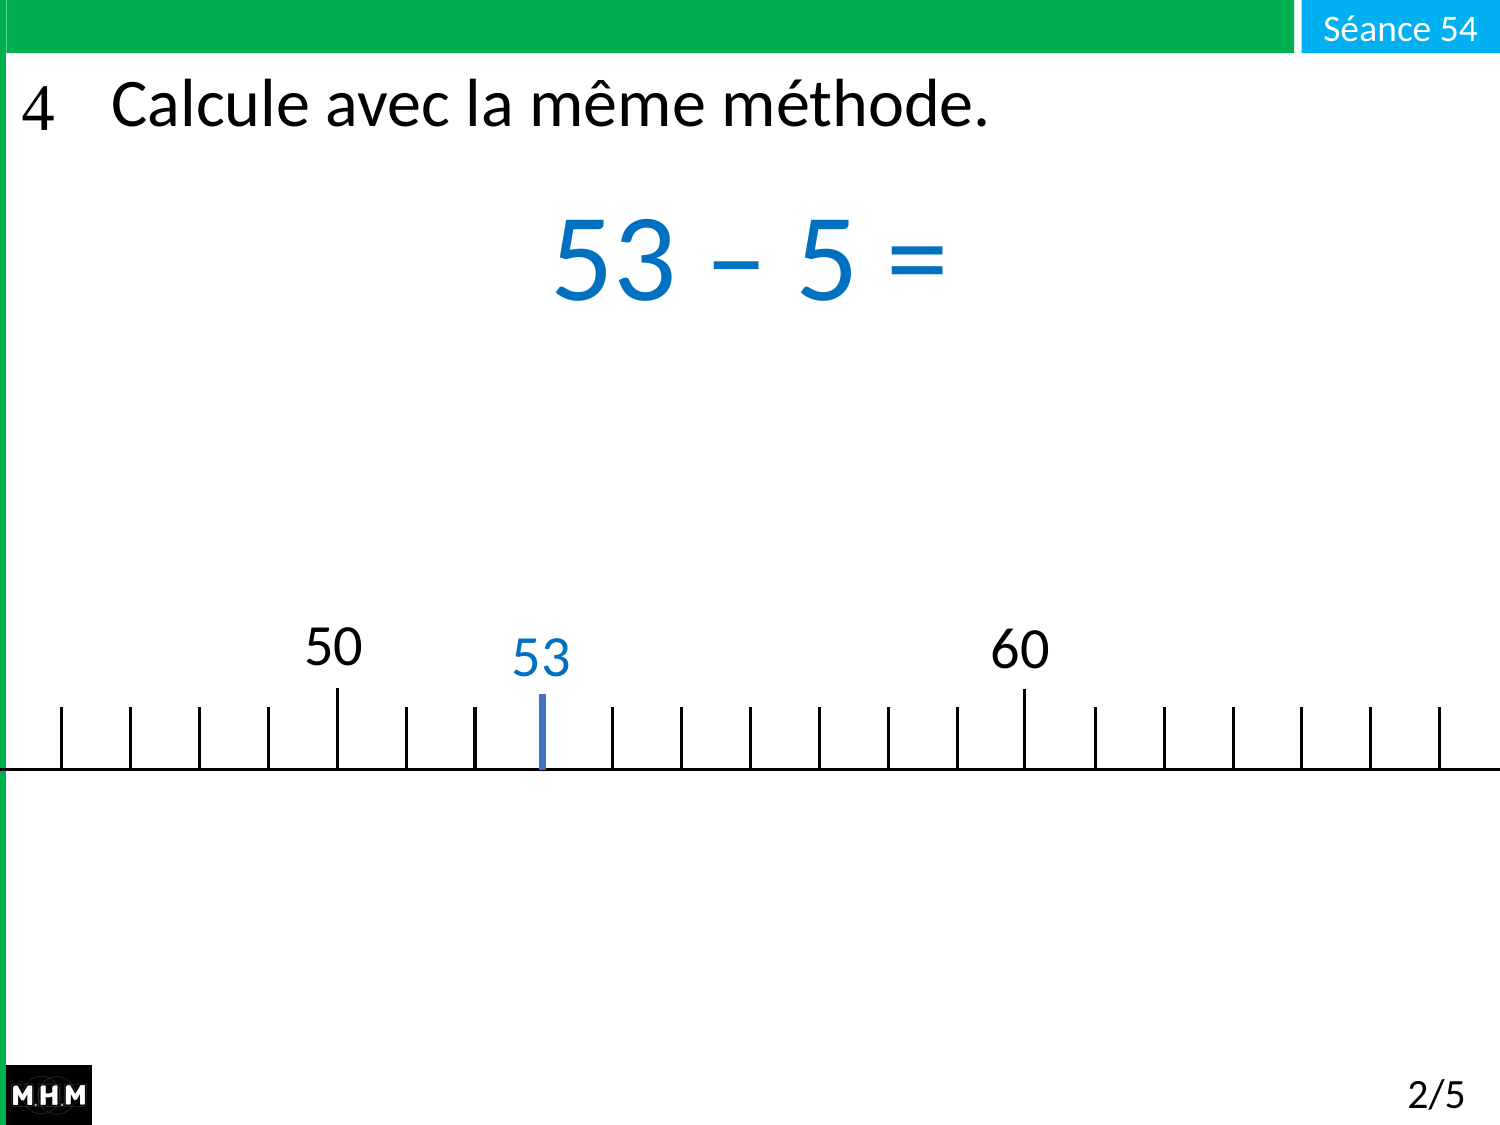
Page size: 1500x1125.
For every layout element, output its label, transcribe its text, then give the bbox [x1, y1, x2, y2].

list 2/5 [1373, 1064, 1500, 1125]
text_box 53 [496, 610, 597, 688]
text_box 53 – 5 = [522, 167, 978, 333]
text_box 50 [289, 599, 395, 685]
text_box 60 [975, 603, 1074, 688]
title Calcule avec la même méthode. [96, 60, 1391, 150]
picture [6, 1065, 92, 1125]
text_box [0, 688, 1500, 770]
